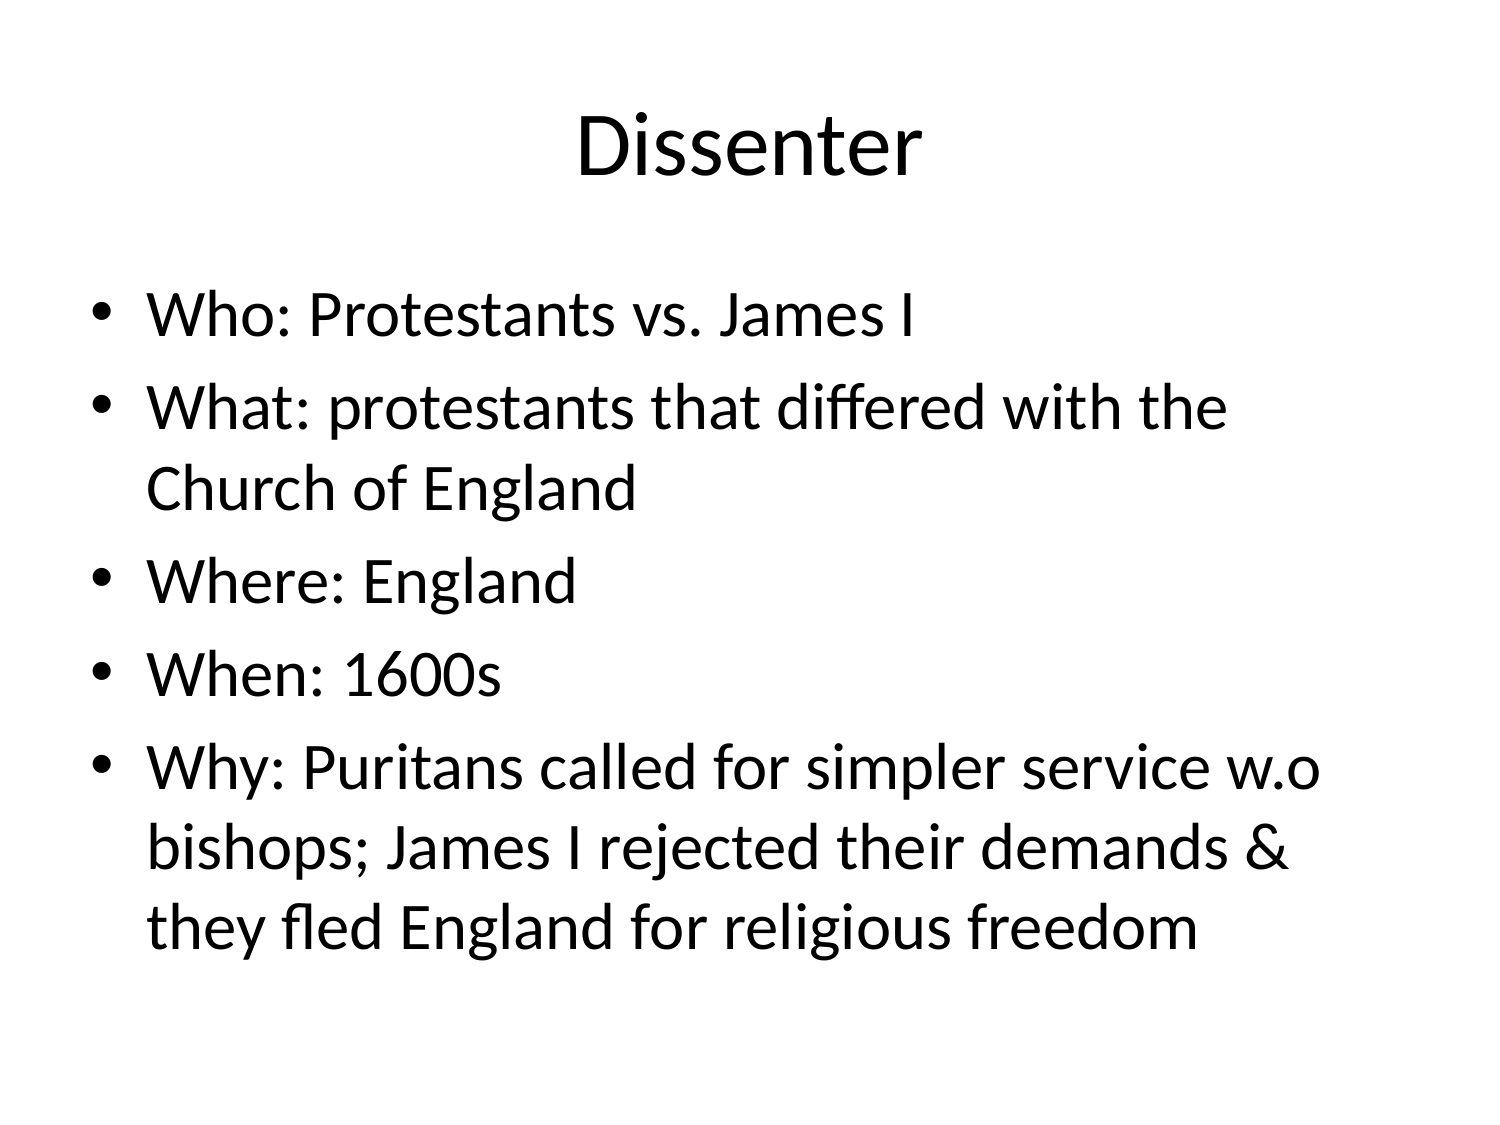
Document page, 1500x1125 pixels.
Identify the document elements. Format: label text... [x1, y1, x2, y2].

list Who: Protestants vs. James I What: protestants that differed with the Church of England Where: England When: 1600s Why: Puritans called for simpler service w.o bishops; James I rejected their demands & they fled England for religious freedom [75, 262, 1425, 1005]
title Dissenter [75, 45, 1425, 233]
